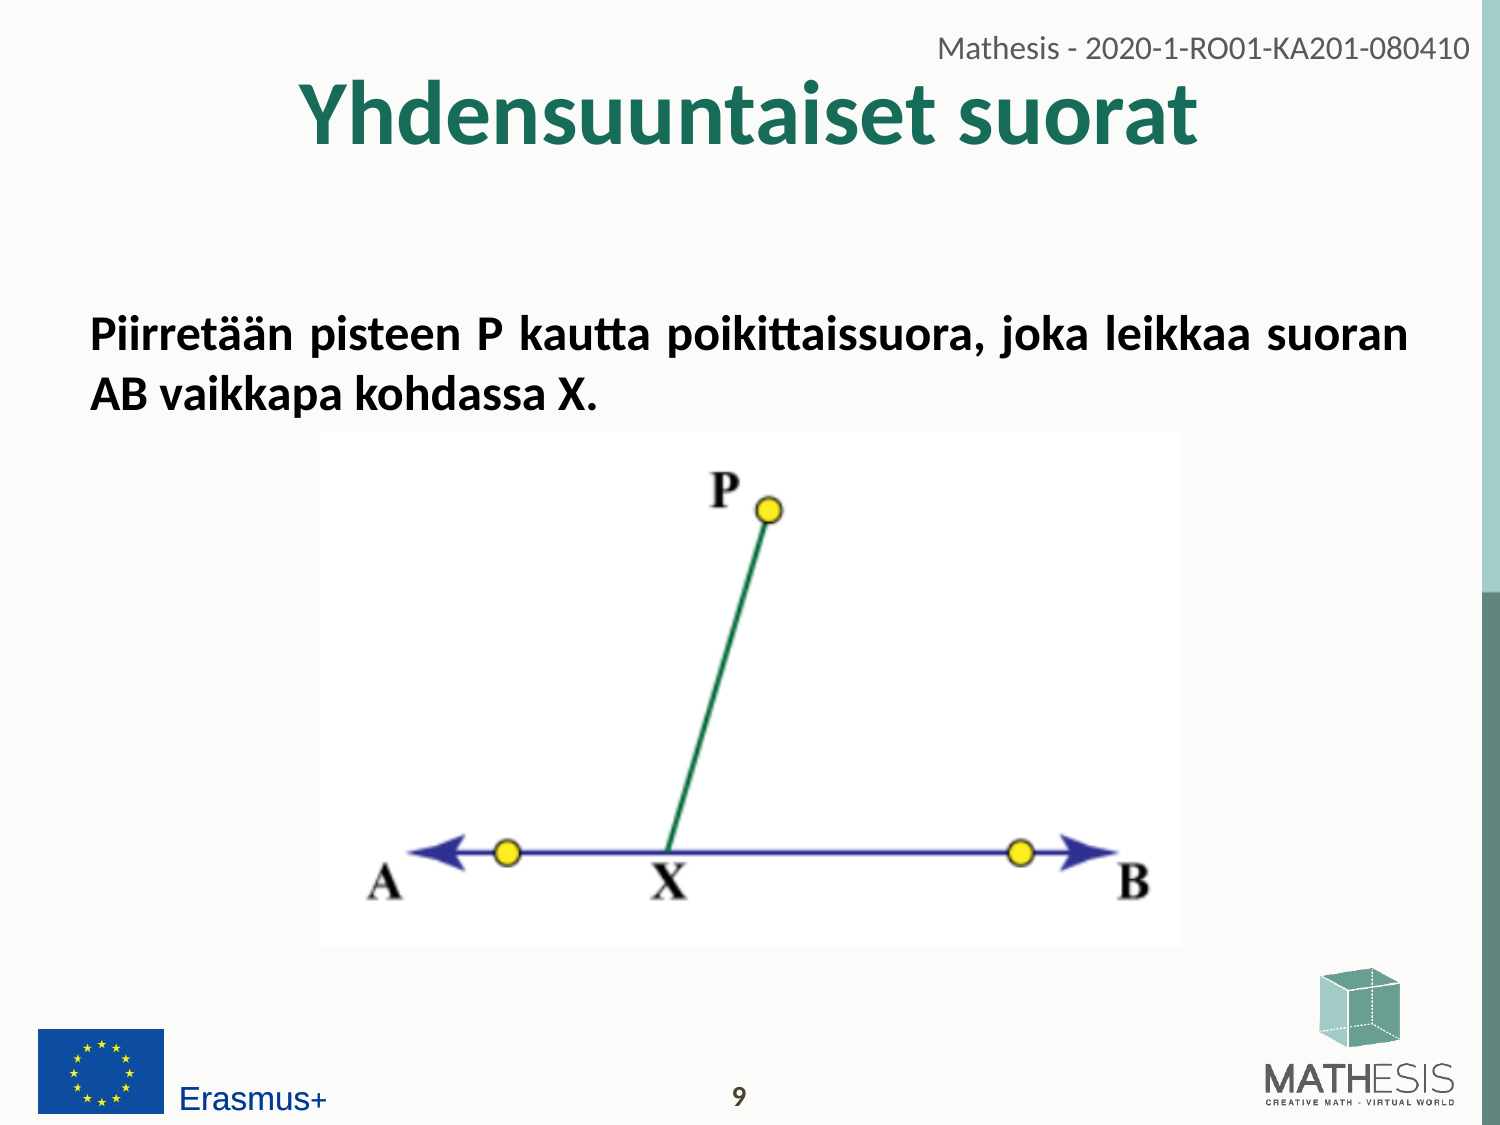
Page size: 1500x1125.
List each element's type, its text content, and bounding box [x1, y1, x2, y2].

title Yhdensuuntaiset suorat [75, 45, 1425, 233]
list Piirretään pisteen P kautta poikittaissuora, joka leikkaa suoran AB vaikkapa kohdassa X. [75, 262, 1425, 1005]
picture [38, 1029, 164, 1114]
picture [318, 432, 1182, 948]
